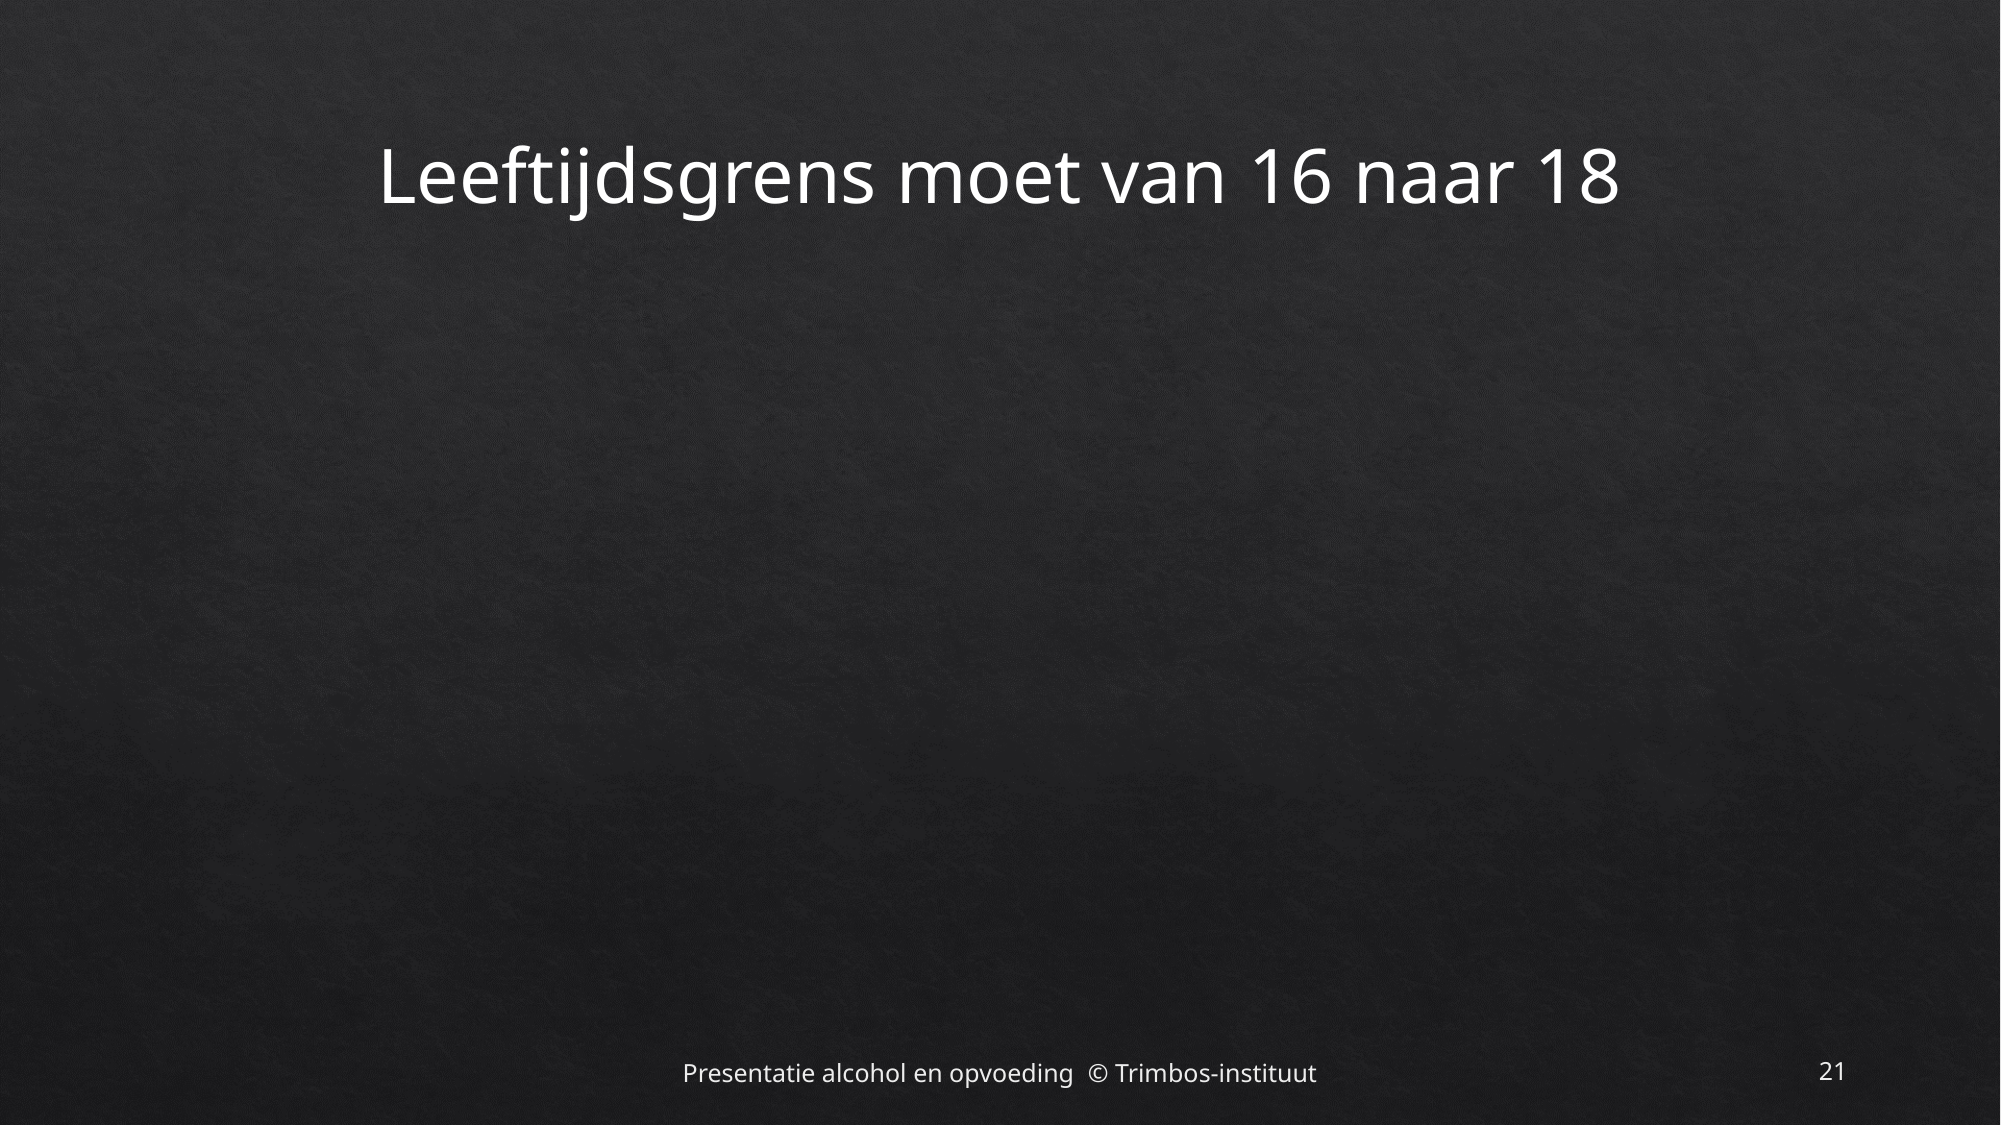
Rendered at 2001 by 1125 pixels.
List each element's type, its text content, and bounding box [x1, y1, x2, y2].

footer Presentatie alcohol en opvoeding © Trimbos-instituut [662, 1042, 1338, 1103]
picture [0, 0, 2001, 1125]
title Leeftijdsgrens moet van 16 naar 18 [362, 99, 1637, 260]
slide_number 21 [1412, 1042, 1863, 1103]
